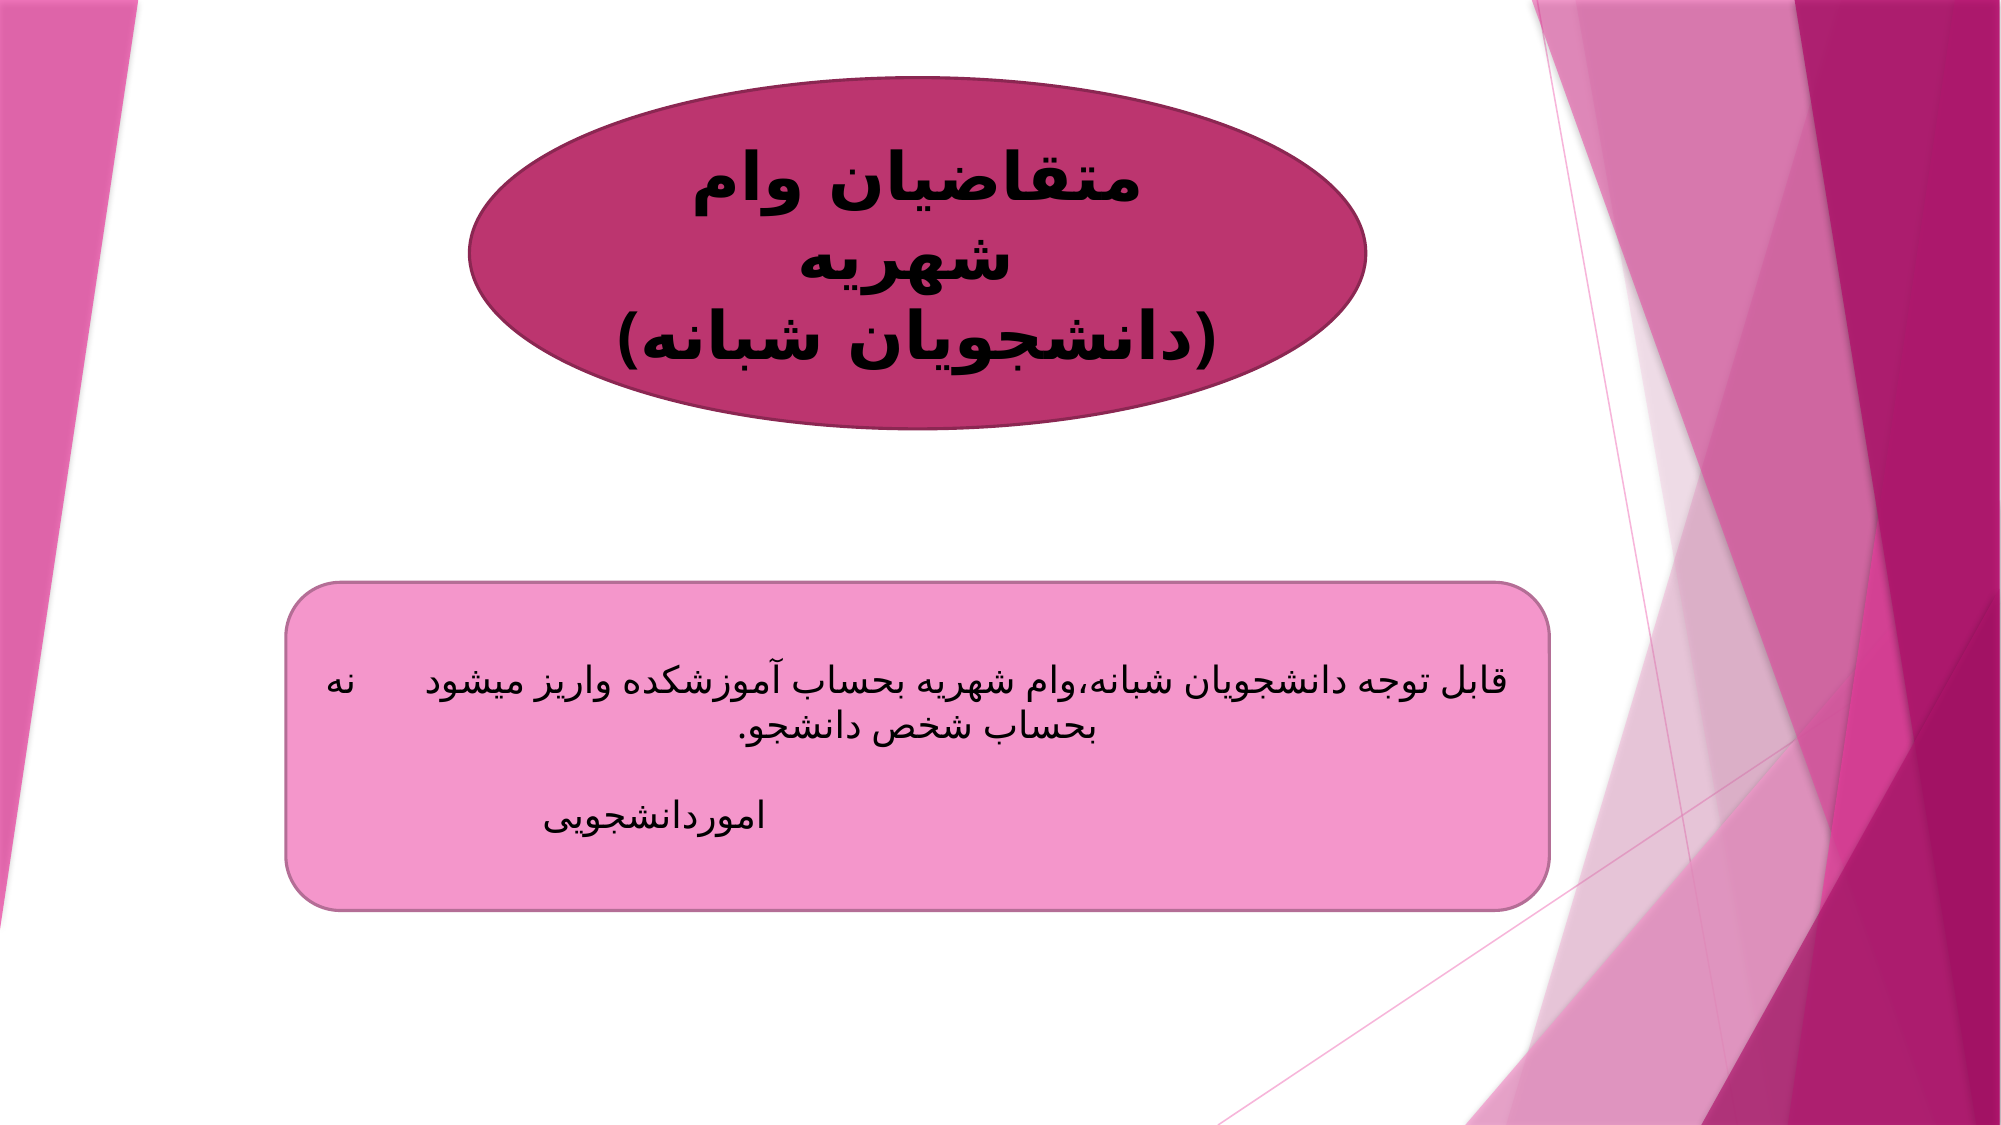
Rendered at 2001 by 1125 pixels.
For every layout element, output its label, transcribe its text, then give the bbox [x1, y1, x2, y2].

text_box متقاضیان وام شهریه (دانشجویان شبانه) [467, 76, 1368, 431]
text_box قابل توجه دانشجویان شبانه،وام شهریه بحساب آموزشکده واریز میشود نه بحساب شخص دانشجو. اموردانشجویی [284, 580, 1551, 913]
